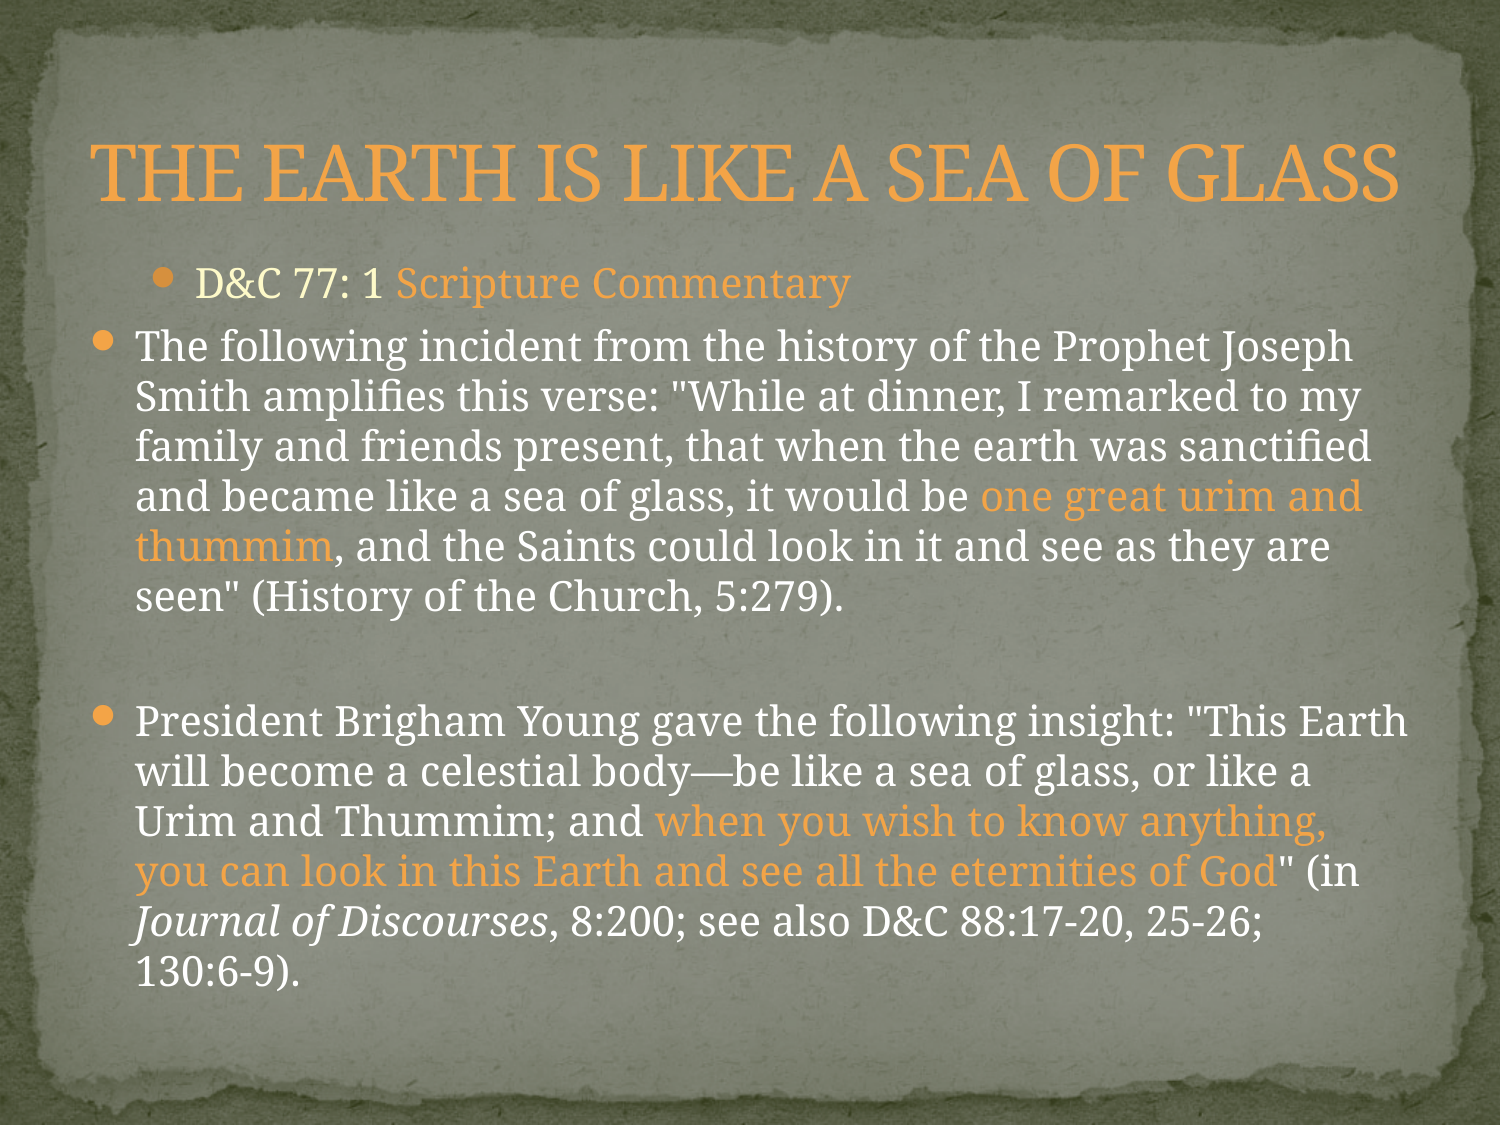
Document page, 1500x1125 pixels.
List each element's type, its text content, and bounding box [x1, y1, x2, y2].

title THE EARTH IS LIKE A SEA OF GLASS [74, 24, 1425, 225]
list D&C 77: 1 Scripture Commentary The following incident from the history of the Prophet Joseph Smith amplifies this verse: "While at dinner, I remarked to my family and friends present, that when the earth was sanctified and became like a sea of glass, it would be one great urim and thummim, and the Saints could look in it and see as they are seen" (History of the Church, 5:279). President Brigham Young gave the following insight: "This Earth will become a celestial body—be like a sea of glass, or like a Urim and Thummim; and when you wish to know anything, you can look in this Earth and see all the eternities of God" (in Journal of Discourses, 8:200; see also D&C 88:17‑20, 25‑26; 130:6‑9). [75, 249, 1425, 1000]
